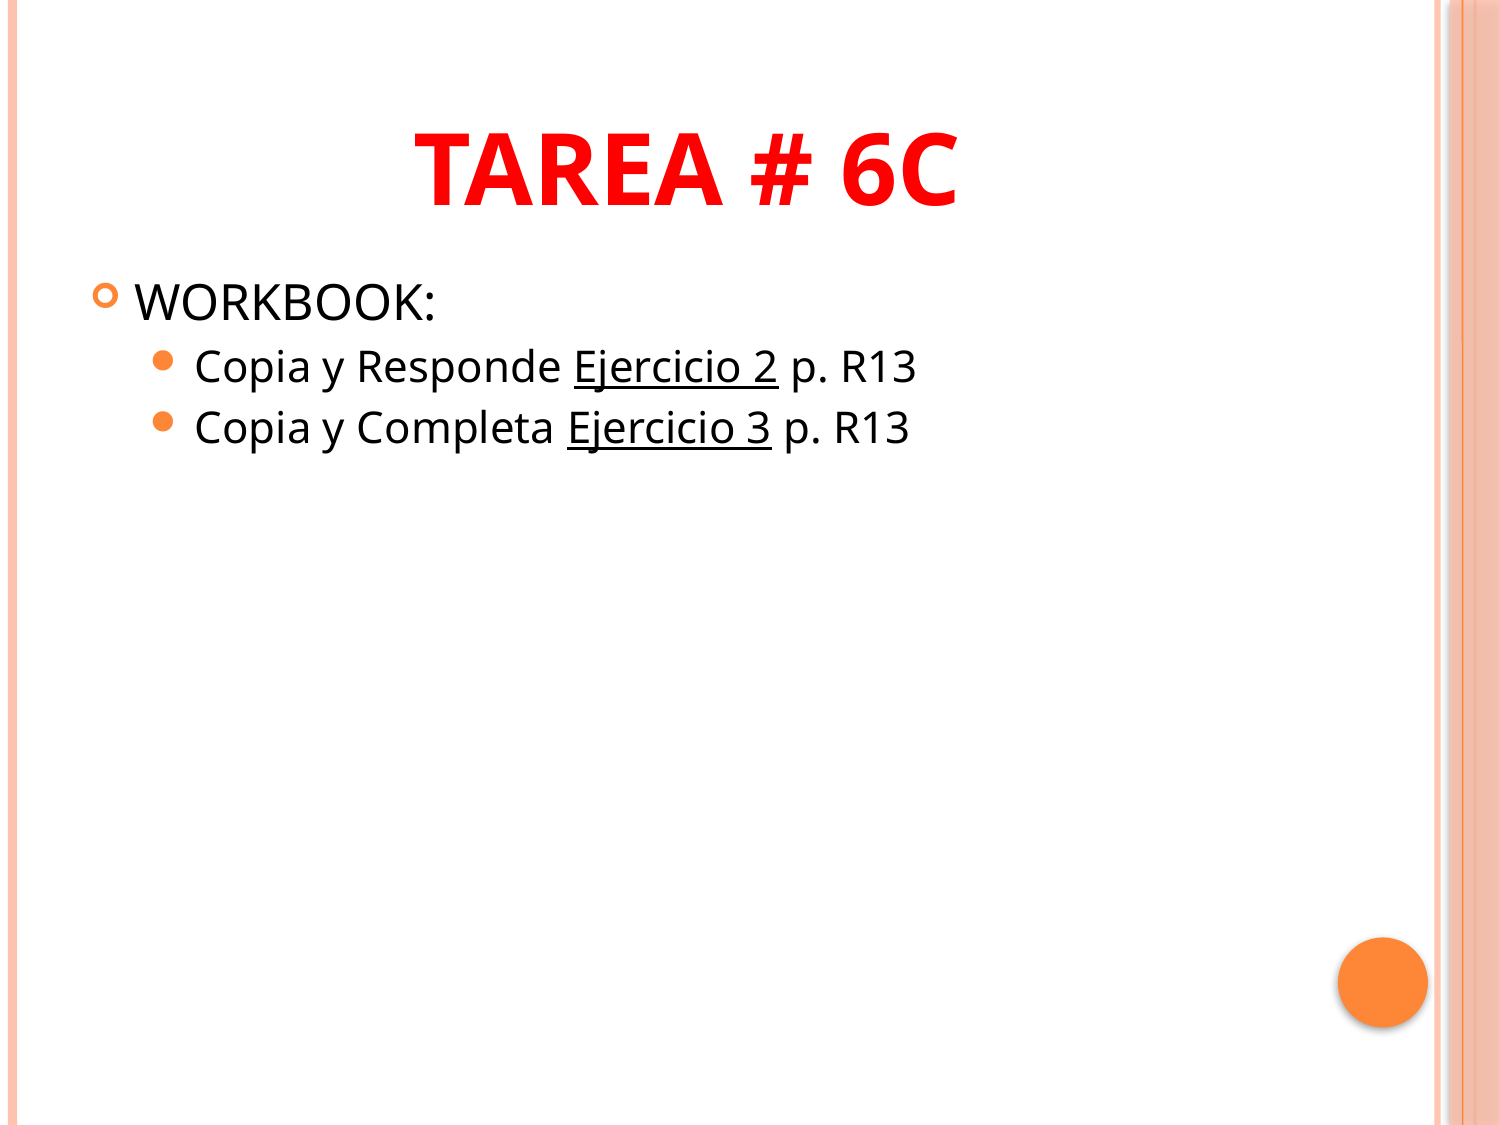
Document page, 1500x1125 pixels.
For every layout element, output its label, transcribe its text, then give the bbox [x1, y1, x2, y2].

title Tarea # 6C [75, 45, 1300, 233]
list WORKBOOK: Copia y Responde Ejercicio 2 p. R13 Copia y Completa Ejercicio 3 p. R13 [75, 262, 1413, 1062]
